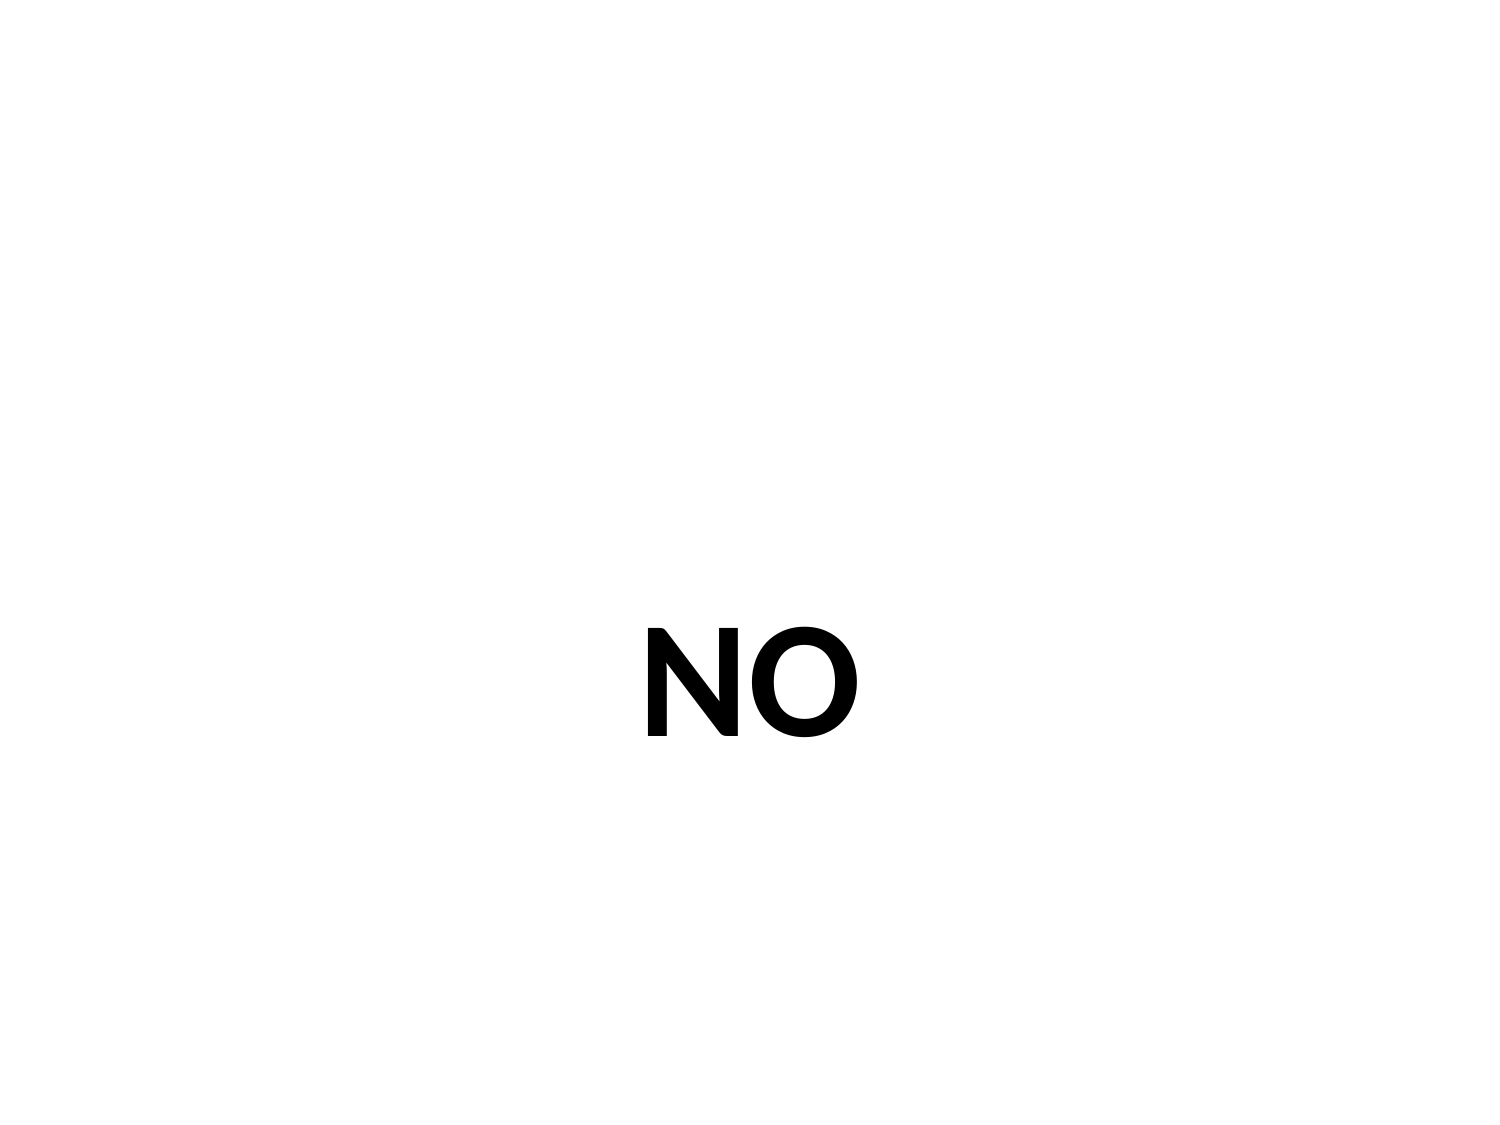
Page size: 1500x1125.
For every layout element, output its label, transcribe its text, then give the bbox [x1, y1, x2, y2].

list NO [75, 262, 1425, 1005]
